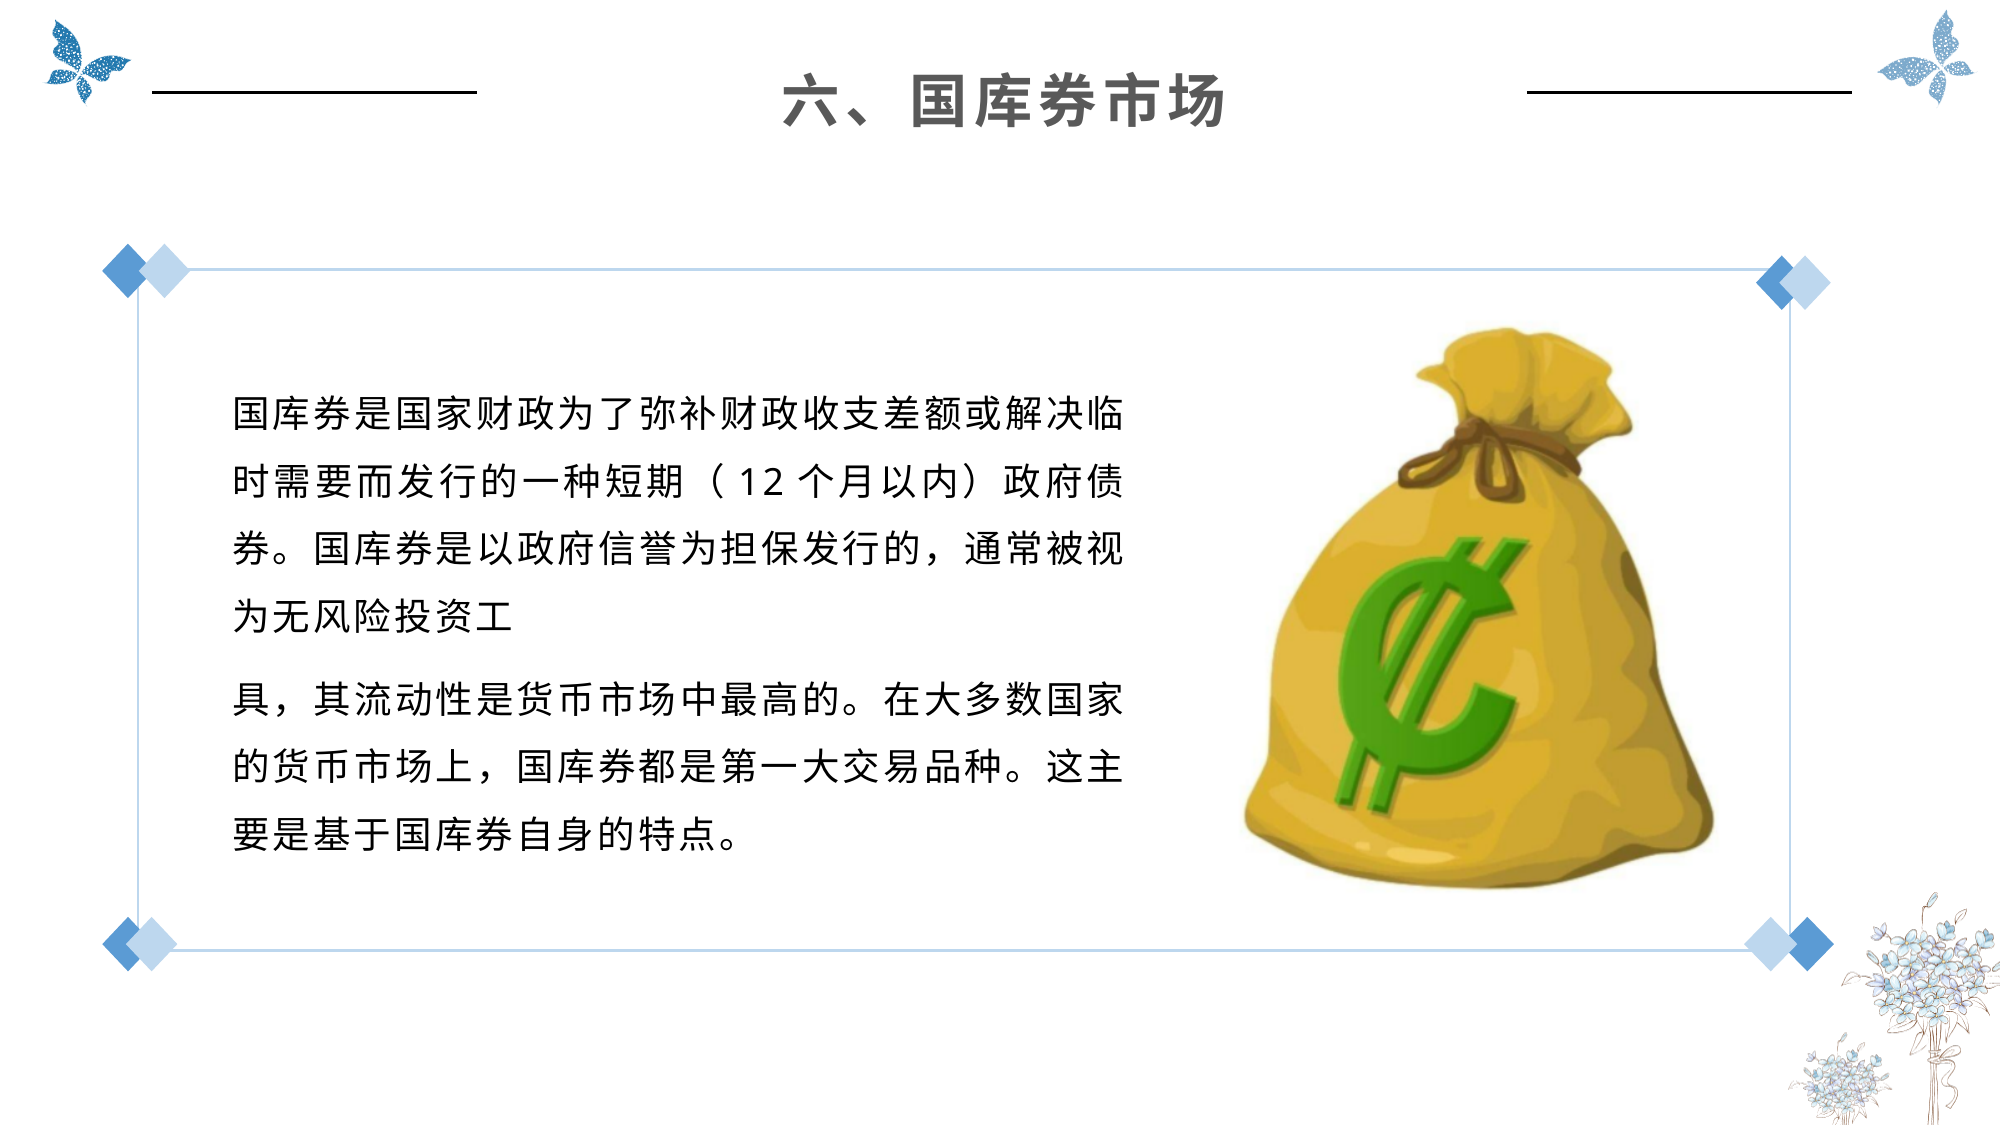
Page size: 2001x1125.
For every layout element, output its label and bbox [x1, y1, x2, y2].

text_box [151, 55, 1852, 142]
picture [1788, 892, 2000, 1125]
text_box [102, 243, 1834, 972]
picture [1236, 318, 1731, 917]
